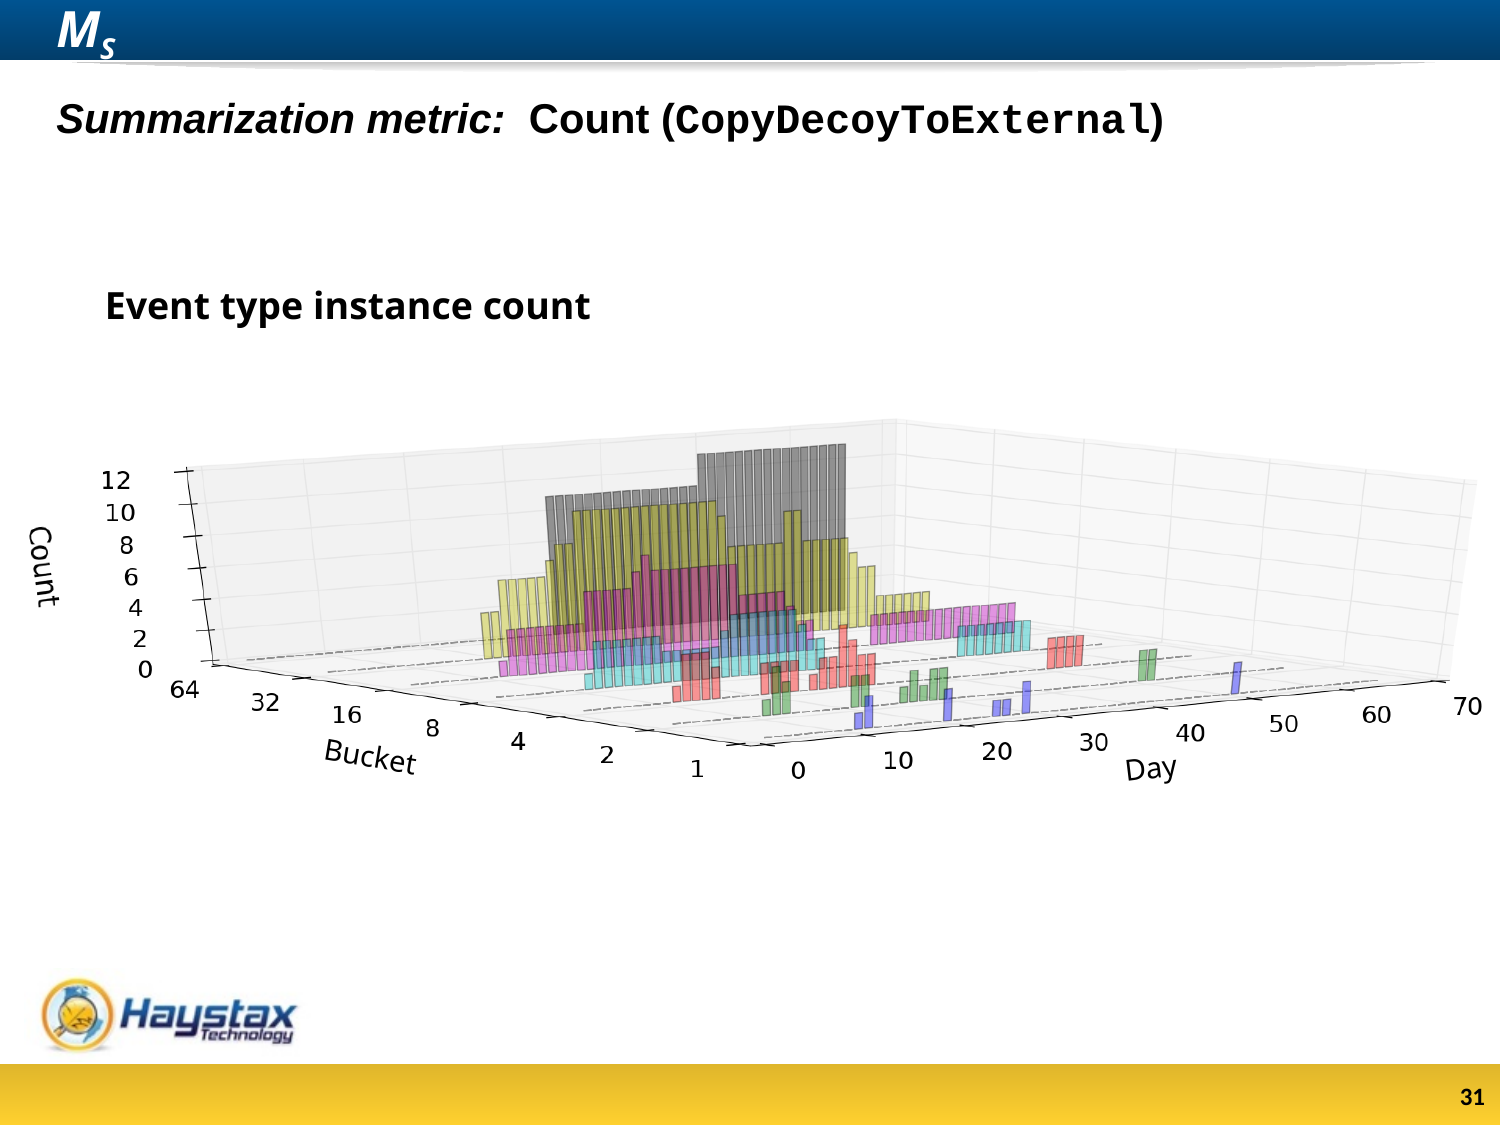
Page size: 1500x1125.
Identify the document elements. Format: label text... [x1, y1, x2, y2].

picture [24, 968, 315, 1062]
title Summarization metric: Count (CopyDecoyToExternal) [41, 100, 1462, 172]
text_box MS [41, 0, 1462, 100]
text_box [12, 274, 1500, 829]
